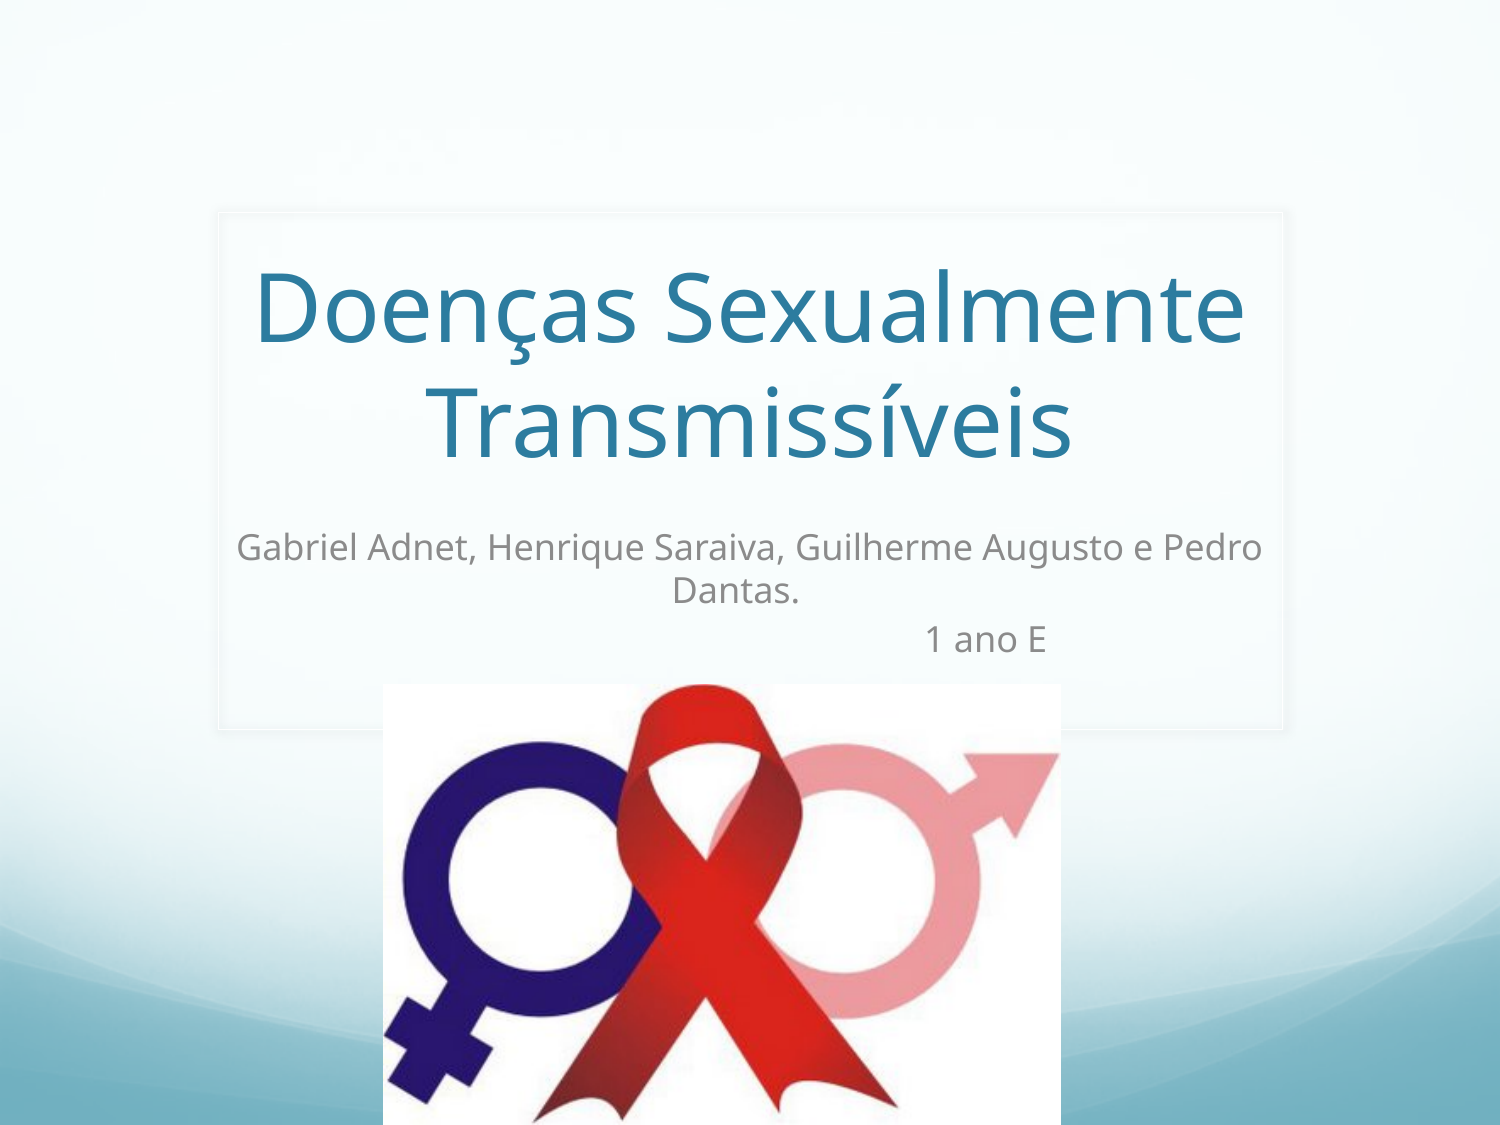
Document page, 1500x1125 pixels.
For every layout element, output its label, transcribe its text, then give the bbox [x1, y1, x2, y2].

title Doenças Sexualmente Transmissíveis [217, 201, 1283, 485]
subtitle Gabriel Adnet, Henrique Saraiva, Guilherme Augusto e Pedro Dantas. 1 ano E [217, 517, 1283, 668]
picture [382, 684, 1061, 1125]
